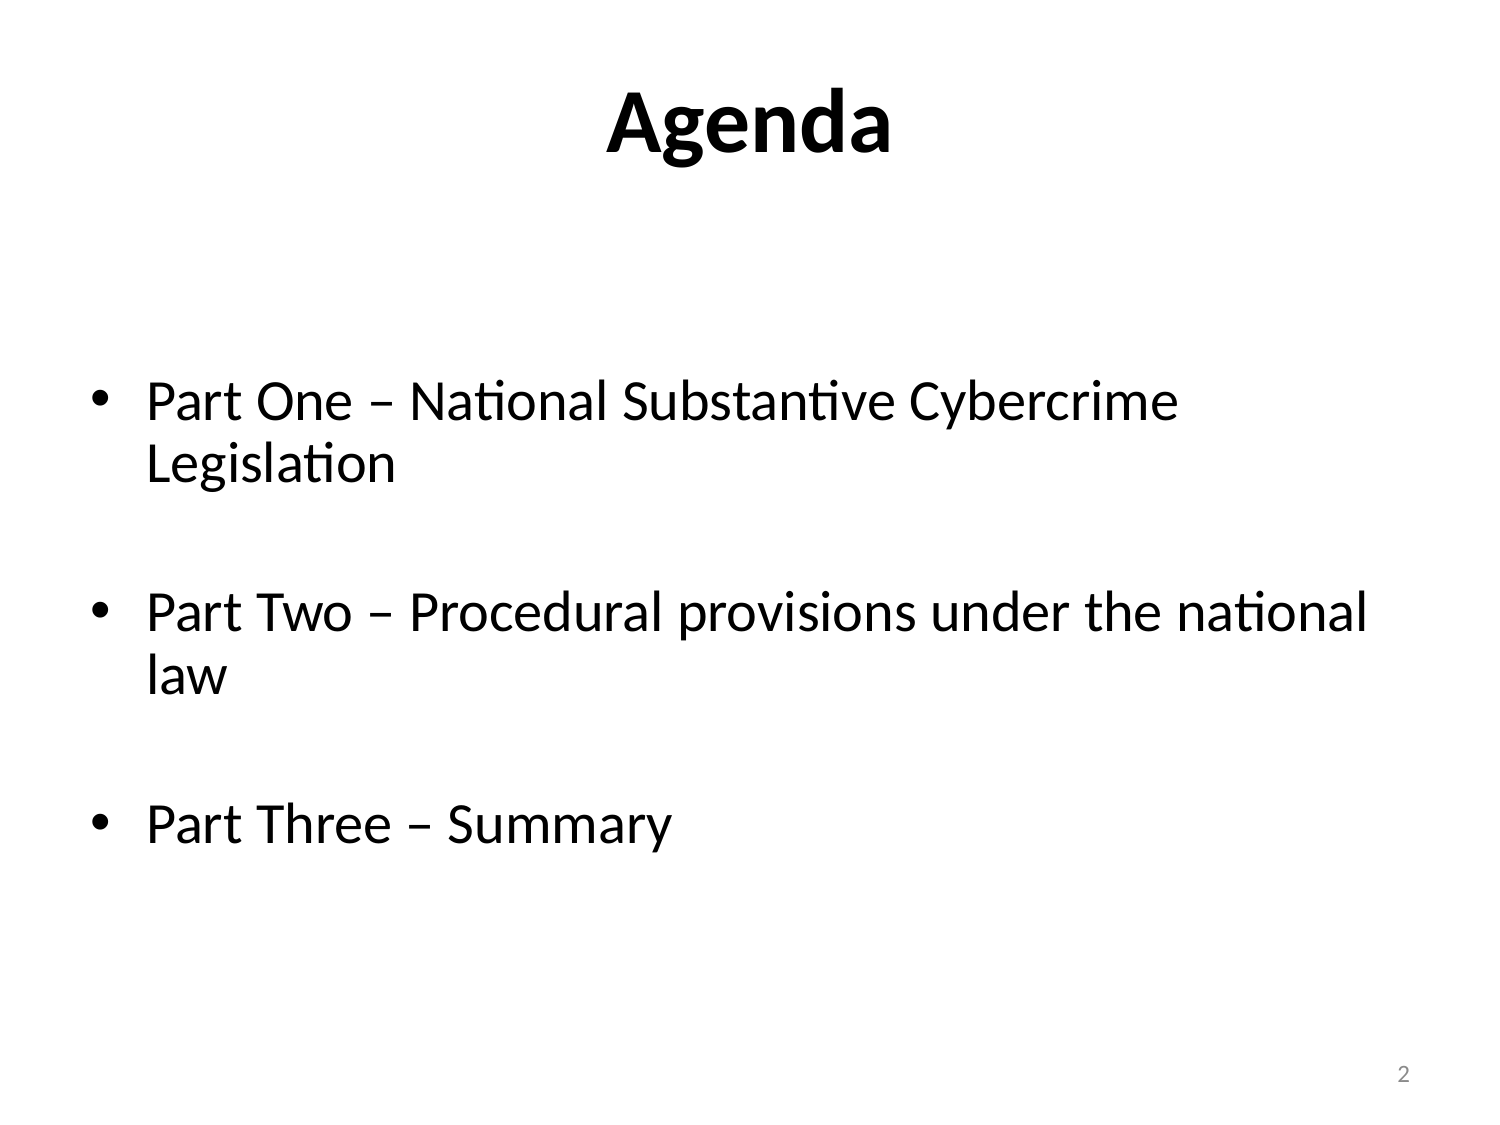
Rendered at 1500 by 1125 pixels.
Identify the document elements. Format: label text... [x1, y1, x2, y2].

list Part One – National Substantive Cybercrime Legislation Part Two – Procedural provisions under the national law Part Three – Summary [75, 280, 1436, 1000]
title Agenda [75, 45, 1425, 187]
slide_number 2 [1074, 1042, 1425, 1103]
